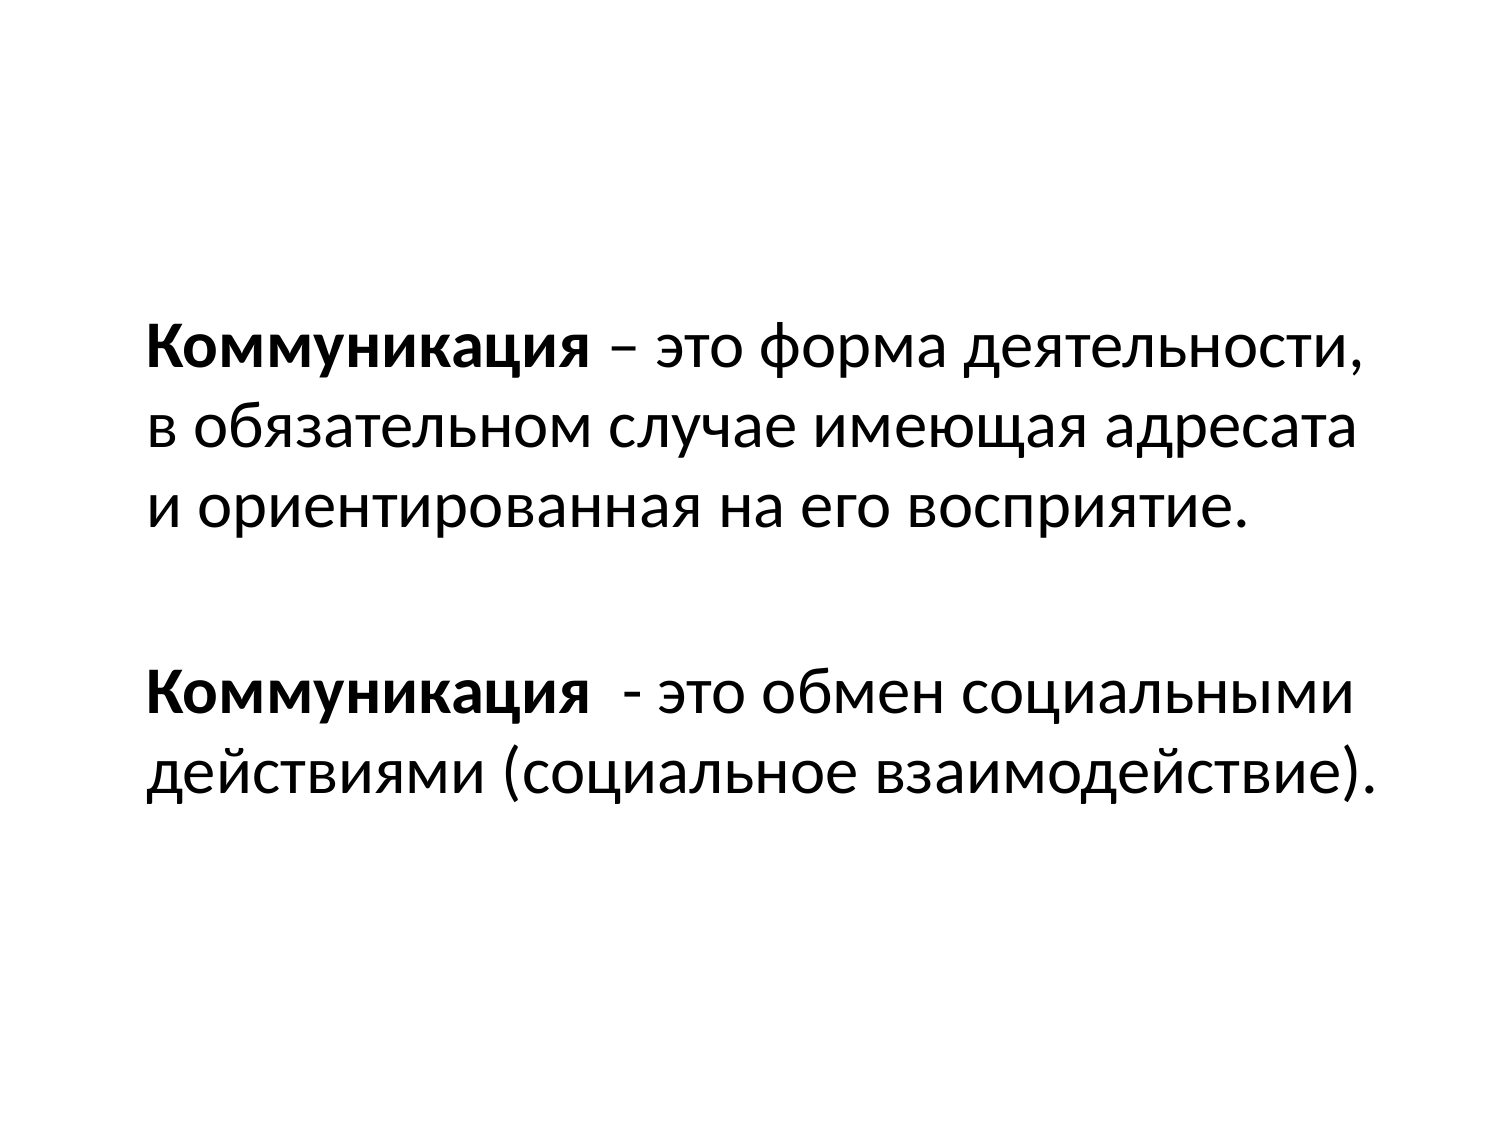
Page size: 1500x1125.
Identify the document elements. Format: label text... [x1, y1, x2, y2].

list Коммуникация – это форма деятельности, в обязательном случае имеющая адресата и ориентированная на его восприятие. Коммуникация - это обмен социальными действиями (социальное взаимодействие). [75, 200, 1425, 1005]
